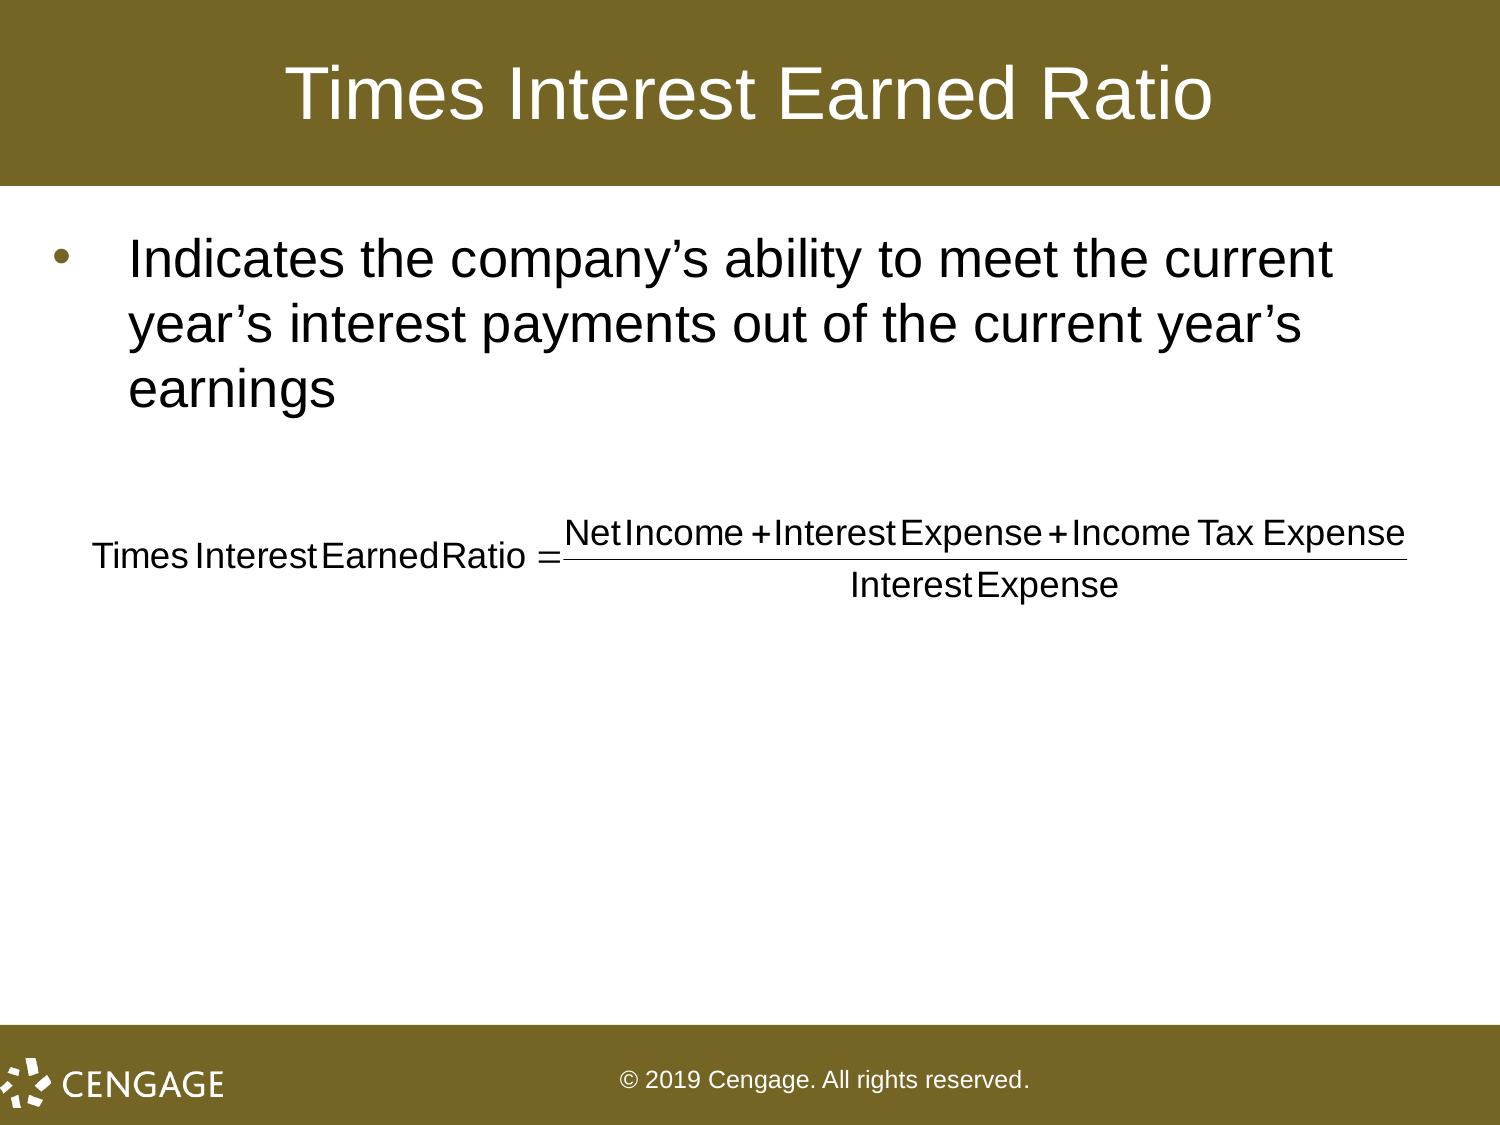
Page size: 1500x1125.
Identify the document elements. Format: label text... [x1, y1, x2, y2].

list Indicates the company’s ability to meet the current year’s interest payments out of the current year’s earnings [37, 215, 1475, 450]
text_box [86, 510, 1414, 615]
title Times Interest Earned Ratio [7, 4, 1493, 175]
picture [0, 1058, 223, 1108]
